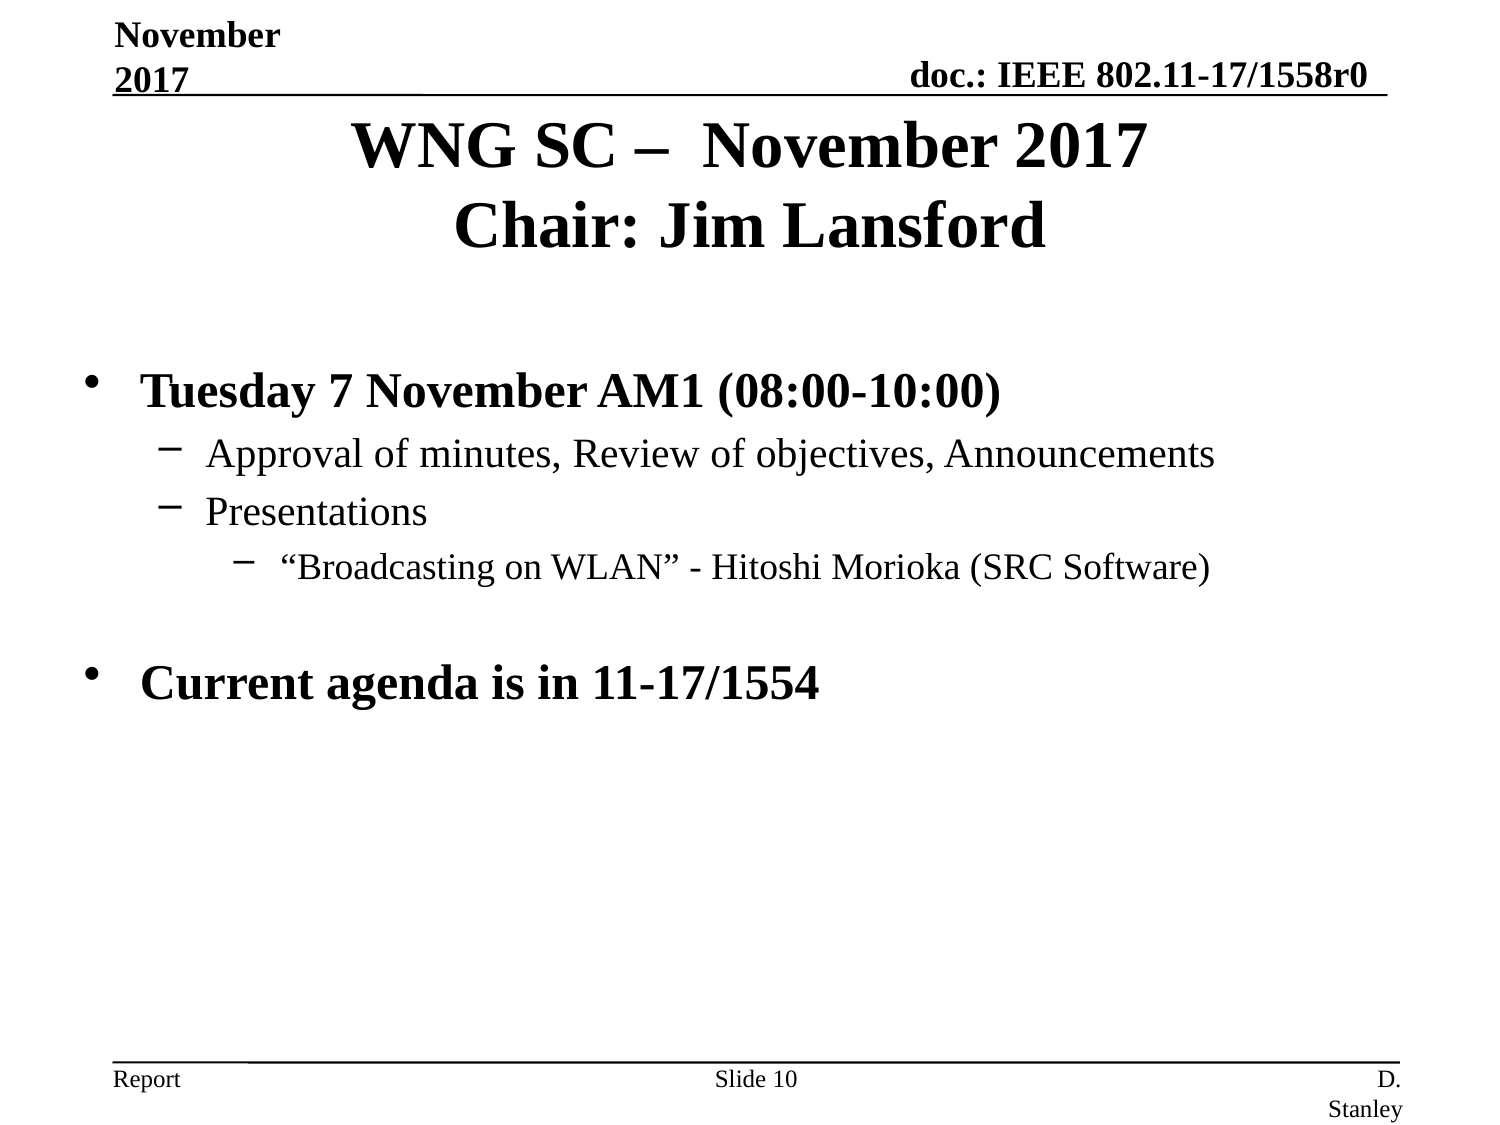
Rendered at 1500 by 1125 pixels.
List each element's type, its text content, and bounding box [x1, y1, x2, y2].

slide_number Slide 10 [712, 1062, 800, 1093]
footer D. Stanley, HP Enterprise [1325, 1062, 1402, 1093]
text_box Tuesday 7 November AM1 (08:00-10:00) Approval of minutes, Review of objectives, Announcements Presentations “Broadcasting on WLAN” - Hitoshi Morioka (SRC Software) Current agenda is in 11-17/1554 [68, 350, 1432, 837]
title WNG SC – November 2017 Chair: Jim Lansford [112, 125, 1388, 238]
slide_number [114, 54, 309, 100]
